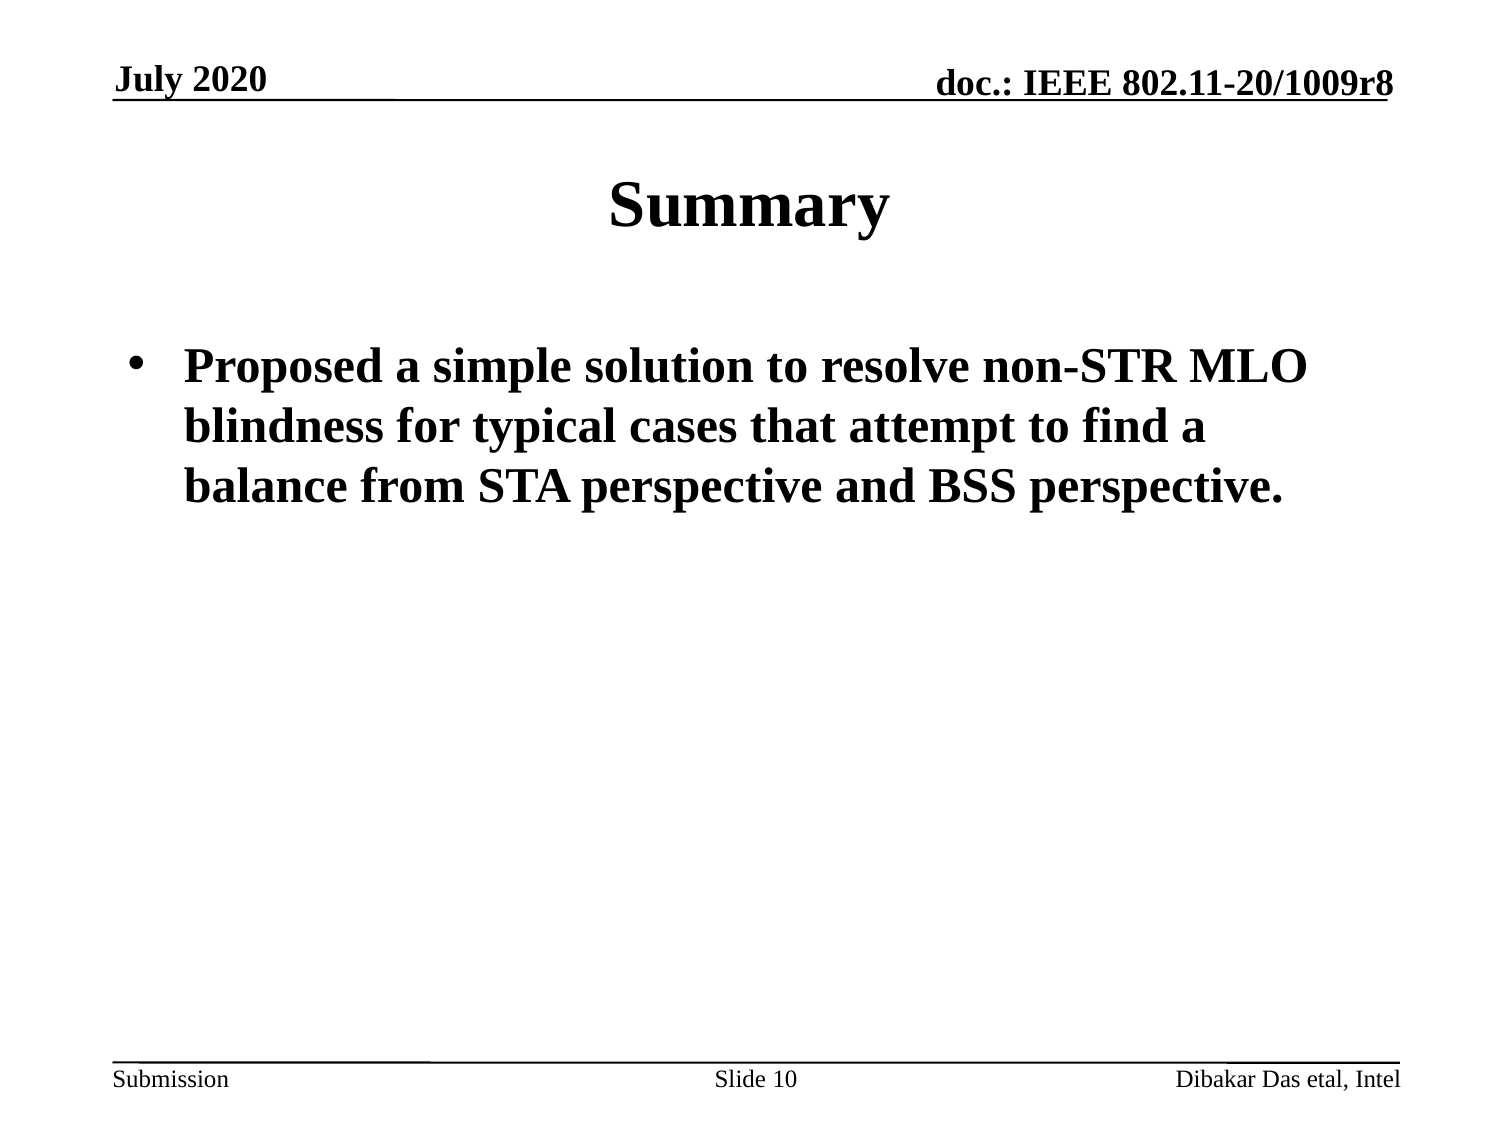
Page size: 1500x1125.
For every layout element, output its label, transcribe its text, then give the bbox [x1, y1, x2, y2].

title Summary [112, 112, 1388, 288]
list Proposed a simple solution to resolve non-STR MLO blindness for typical cases that attempt to find a balance from STA perspective and BSS perspective. [112, 324, 1388, 1000]
slide_number Slide 10 [712, 1061, 800, 1123]
footer Dibakar Das etal, Intel [878, 1061, 1402, 1093]
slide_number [114, 54, 423, 100]
